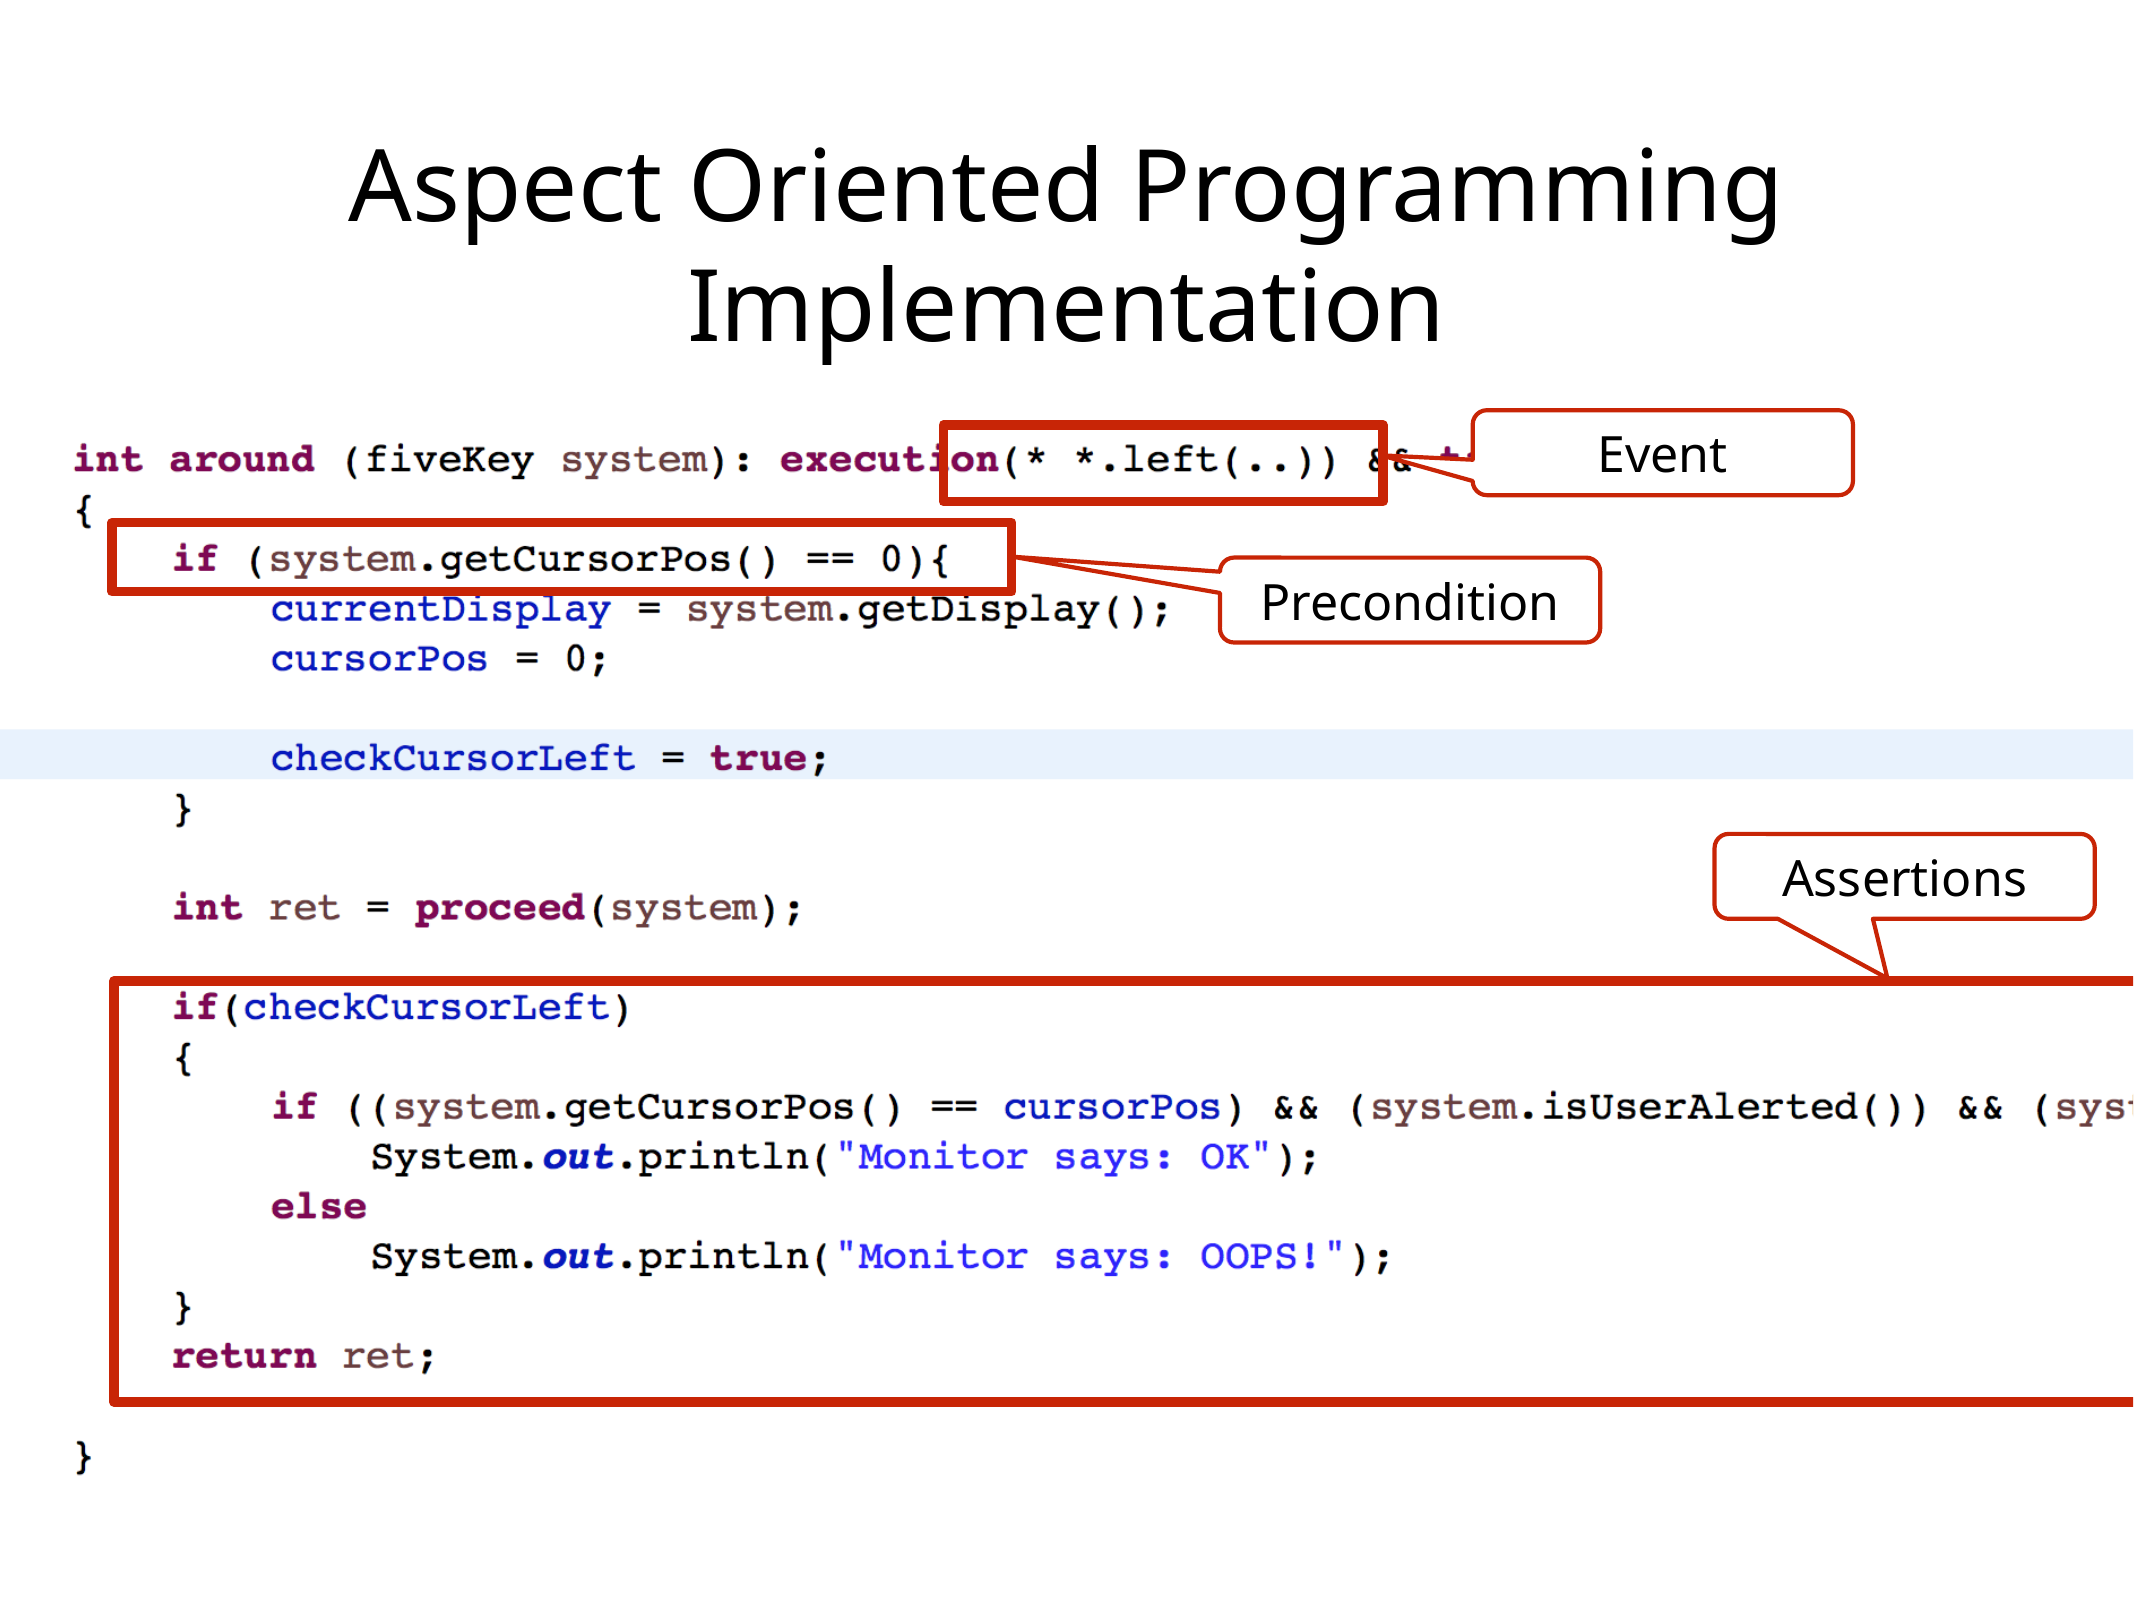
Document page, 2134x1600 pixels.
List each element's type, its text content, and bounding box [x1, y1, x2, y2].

picture [0, 417, 2134, 1515]
title Aspect Oriented Programming Implementation [155, 63, 1978, 409]
